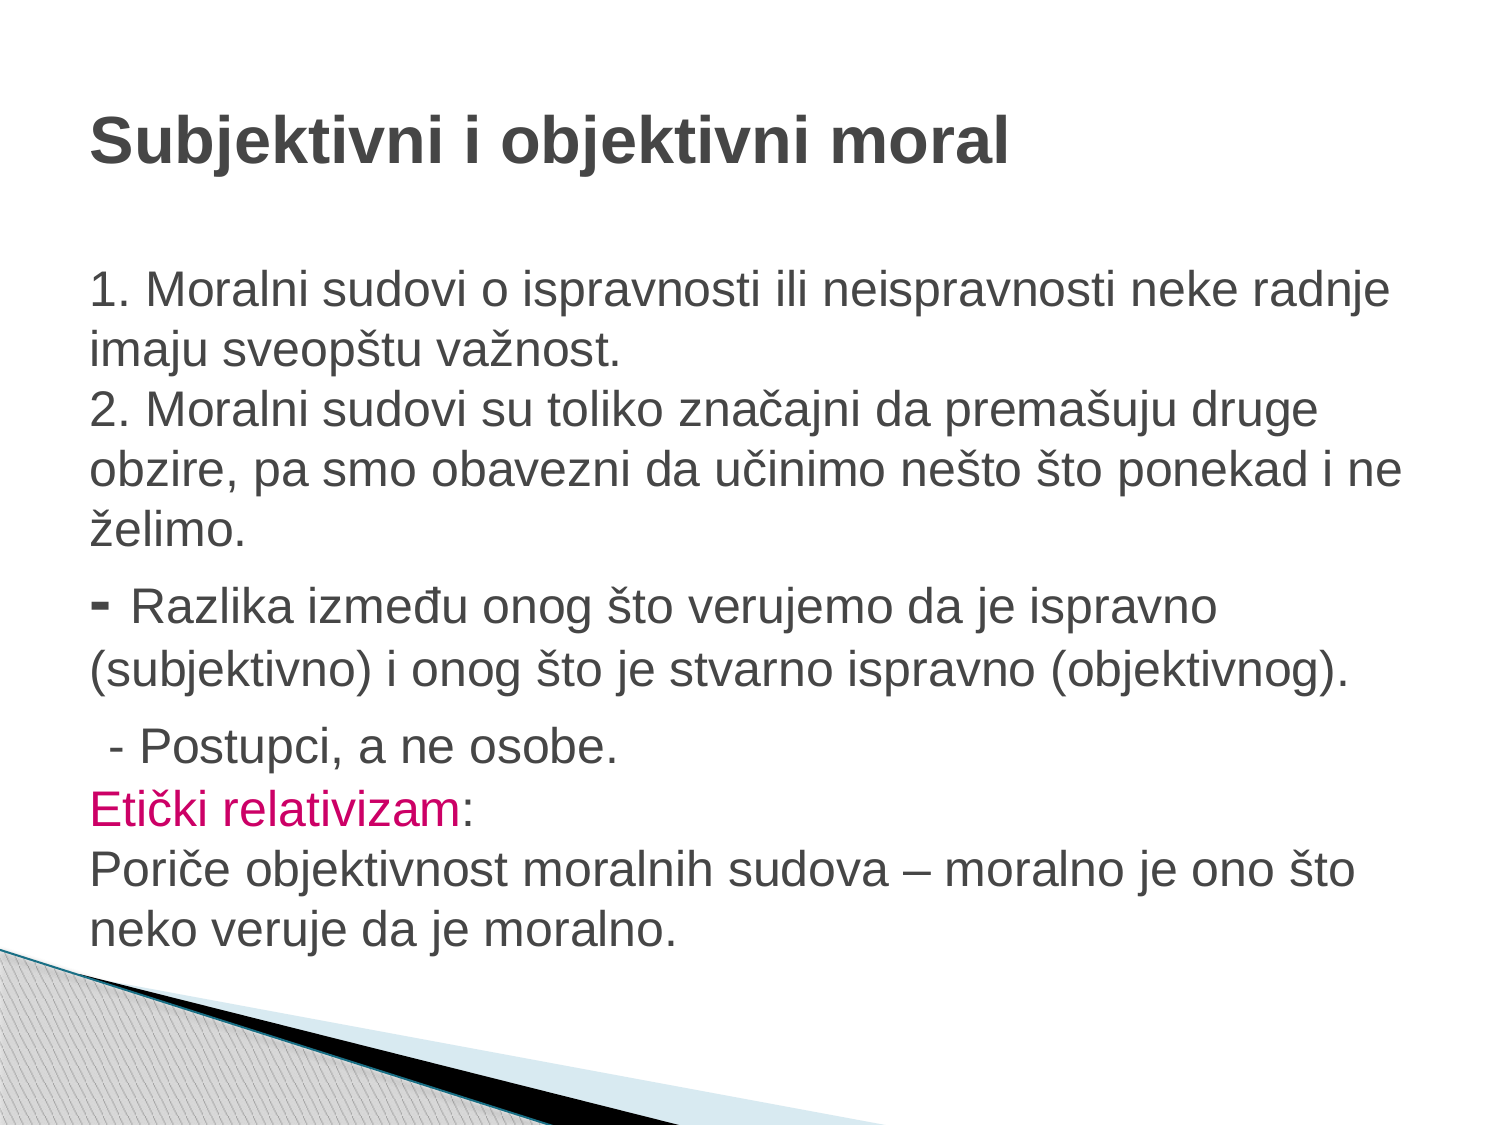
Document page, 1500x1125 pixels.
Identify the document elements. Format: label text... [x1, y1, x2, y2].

title Subjektivni i objektivni moral 1. Moralni sudovi o ispravnosti ili neispravnosti neke radnje imaju sveopštu važnost. 2. Moralni sudovi su toliko značajni da premašuju druge obzire, pa smo obavezni da učinimo nešto što ponekad i ne želimo. - Razlika između onog što verujemo da je ispravno (subjektivno) i onog što je stvarno ispravno (objektivnog). - Postupci, a ne osobe. Etički relativizam: Poriče objektivnost moralnih sudova – moralno je ono što neko veruje da je moralno. [75, 45, 1425, 1008]
